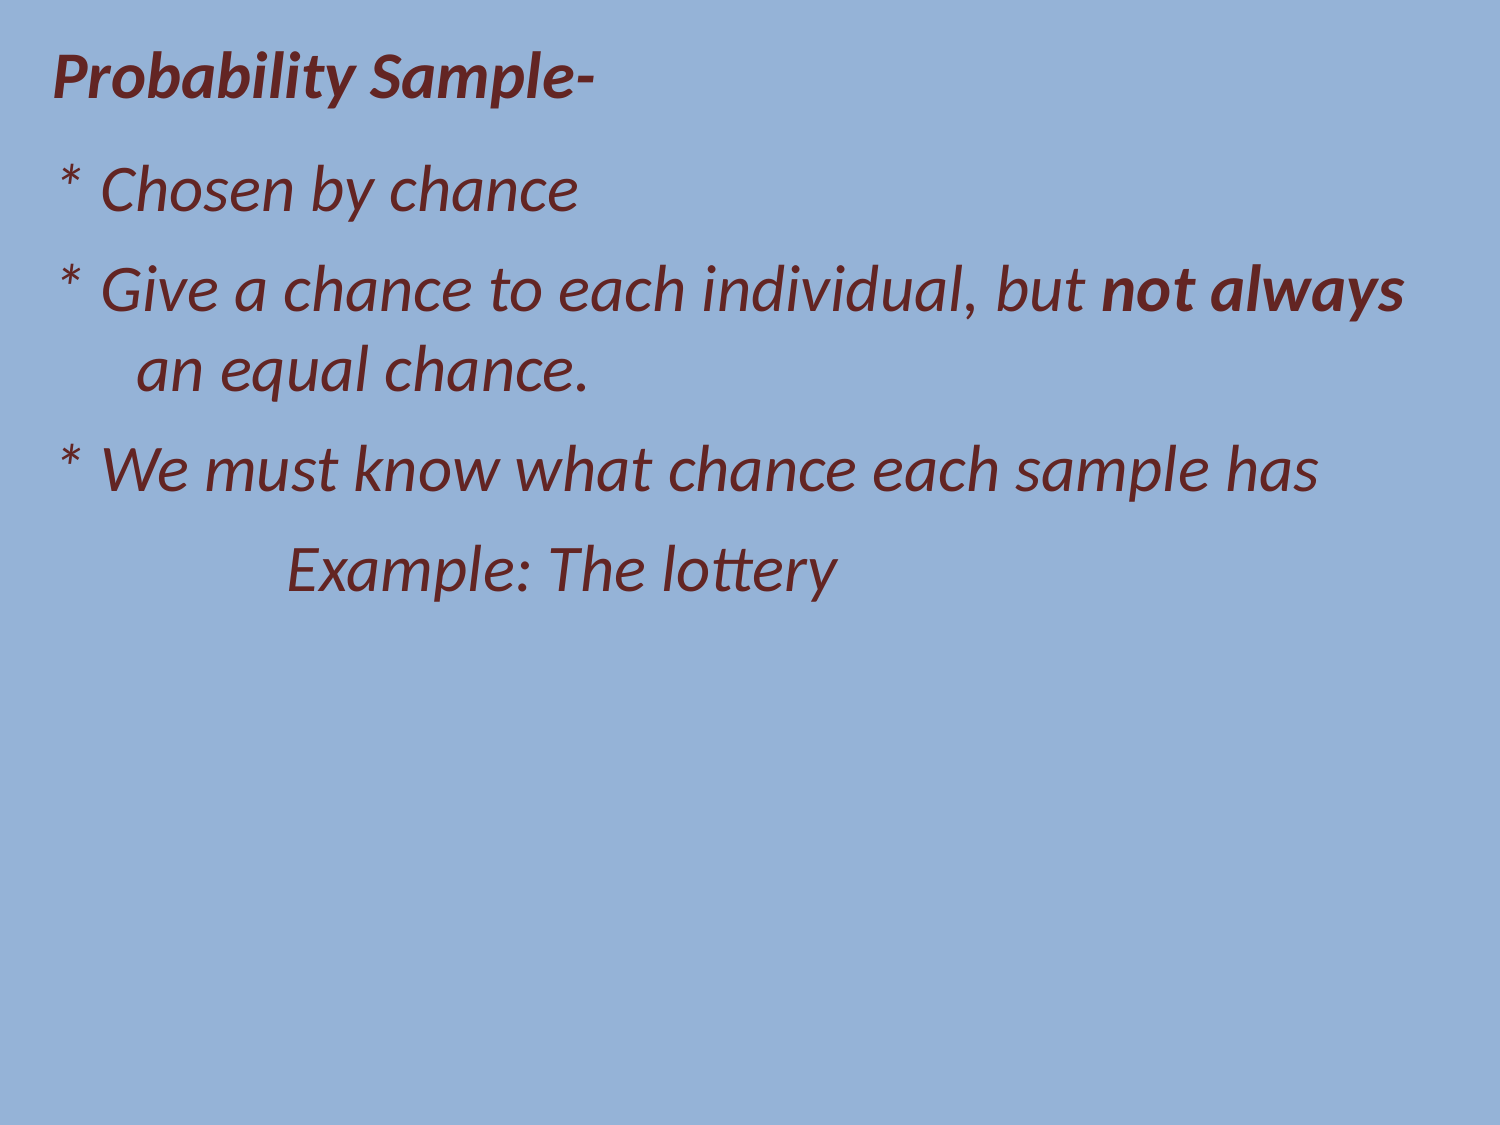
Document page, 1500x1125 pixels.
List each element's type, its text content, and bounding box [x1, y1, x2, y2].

text_box Probability Sample- [37, 24, 1475, 120]
text_box * We must know what chance each sample has [37, 417, 1475, 513]
text_box * Give a chance to each individual, but not always an equal chance. [37, 237, 1475, 413]
text_box Example: The lottery [37, 517, 1475, 613]
text_box * Chosen by chance [37, 137, 1475, 233]
